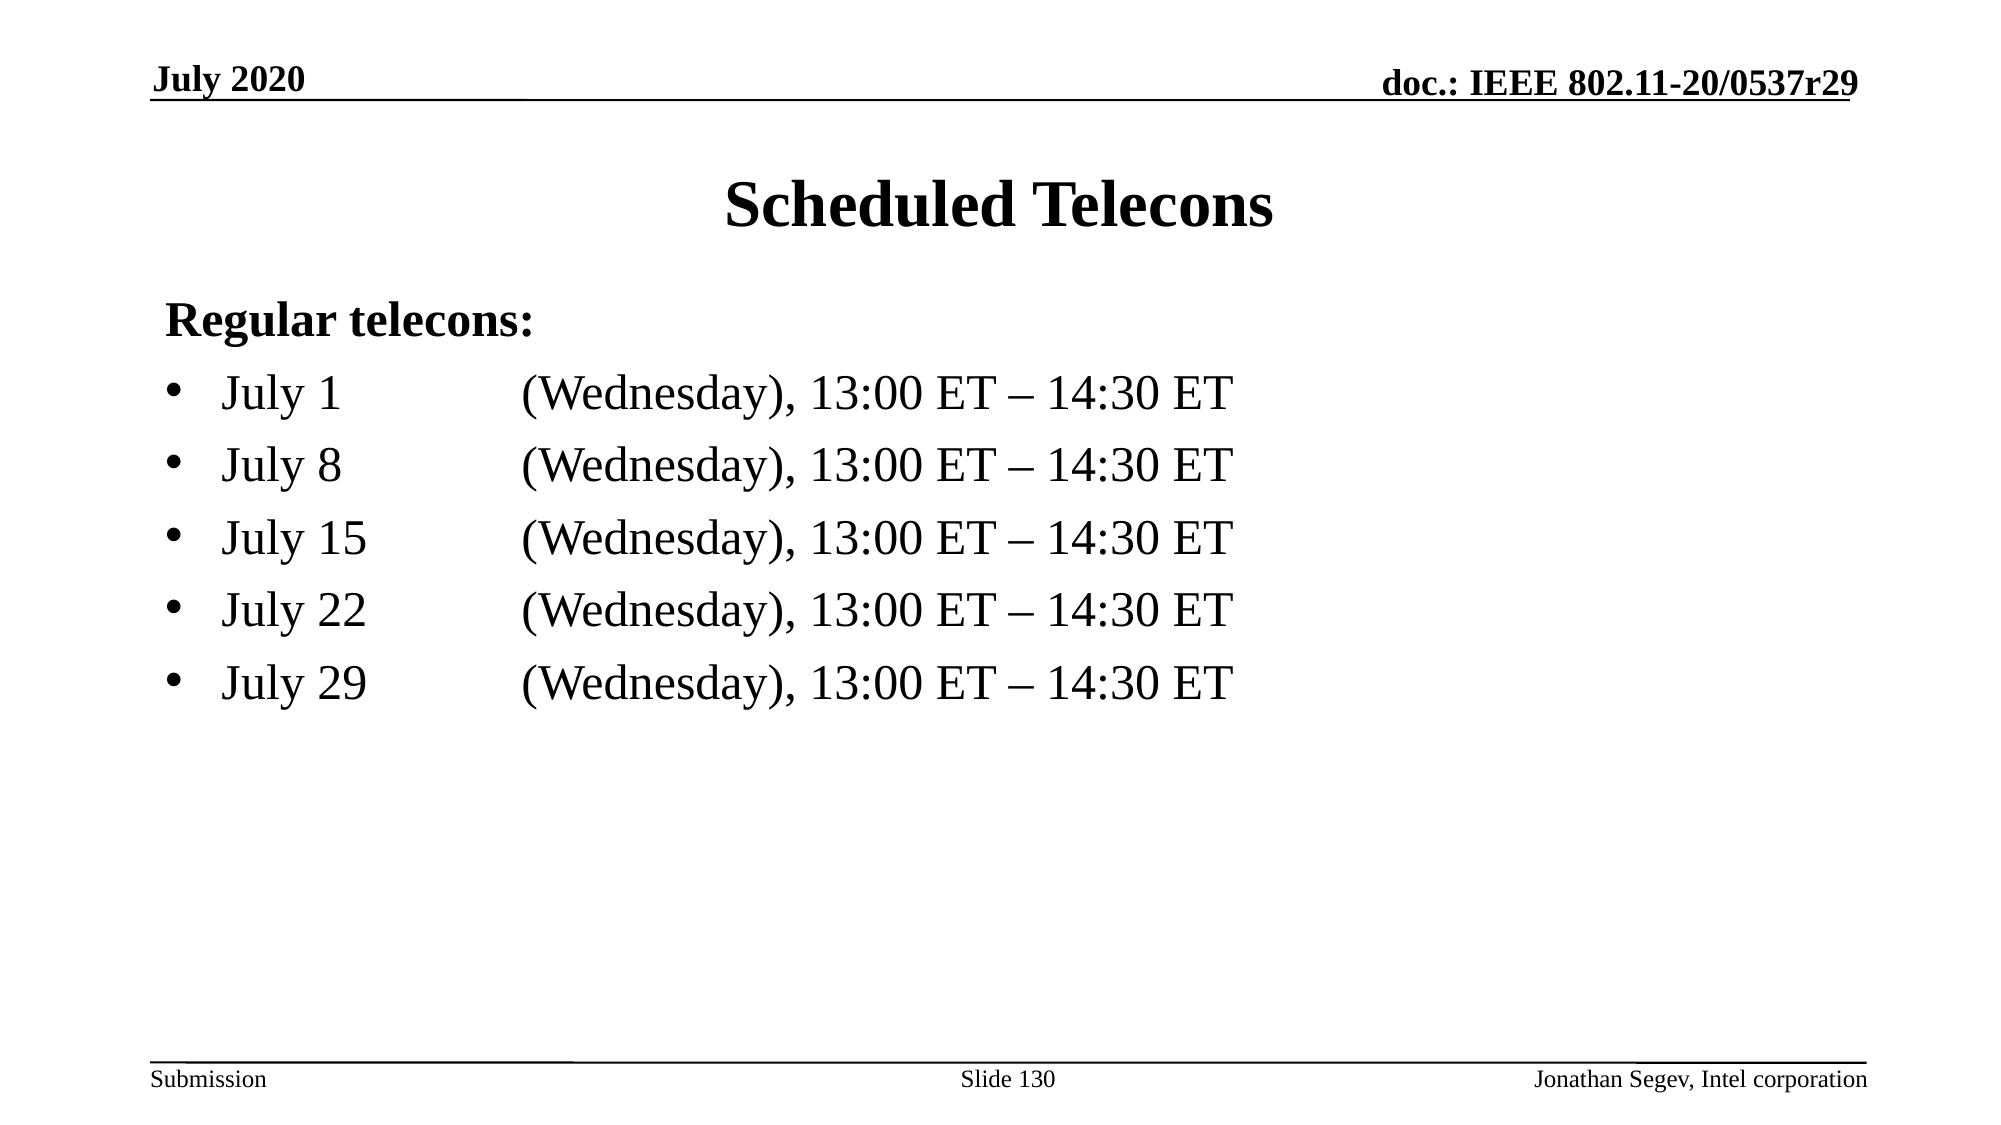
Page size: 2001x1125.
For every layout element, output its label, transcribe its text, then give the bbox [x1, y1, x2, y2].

footer Jonathan Segev, Intel corporation [1171, 1061, 1869, 1093]
list Regular telecons: July 1 (Wednesday), 13:00 ET – 14:30 ET July 8 (Wednesday), 13:00 ET – 14:30 ET July 15 (Wednesday), 13:00 ET – 14:30 ET July 22 (Wednesday), 13:00 ET – 14:30 ET July 29 (Wednesday), 13:00 ET – 14:30 ET [149, 278, 1850, 670]
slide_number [152, 54, 563, 100]
slide_number Slide 130 [950, 1061, 1067, 1123]
title Scheduled Telecons [149, 112, 1850, 278]
